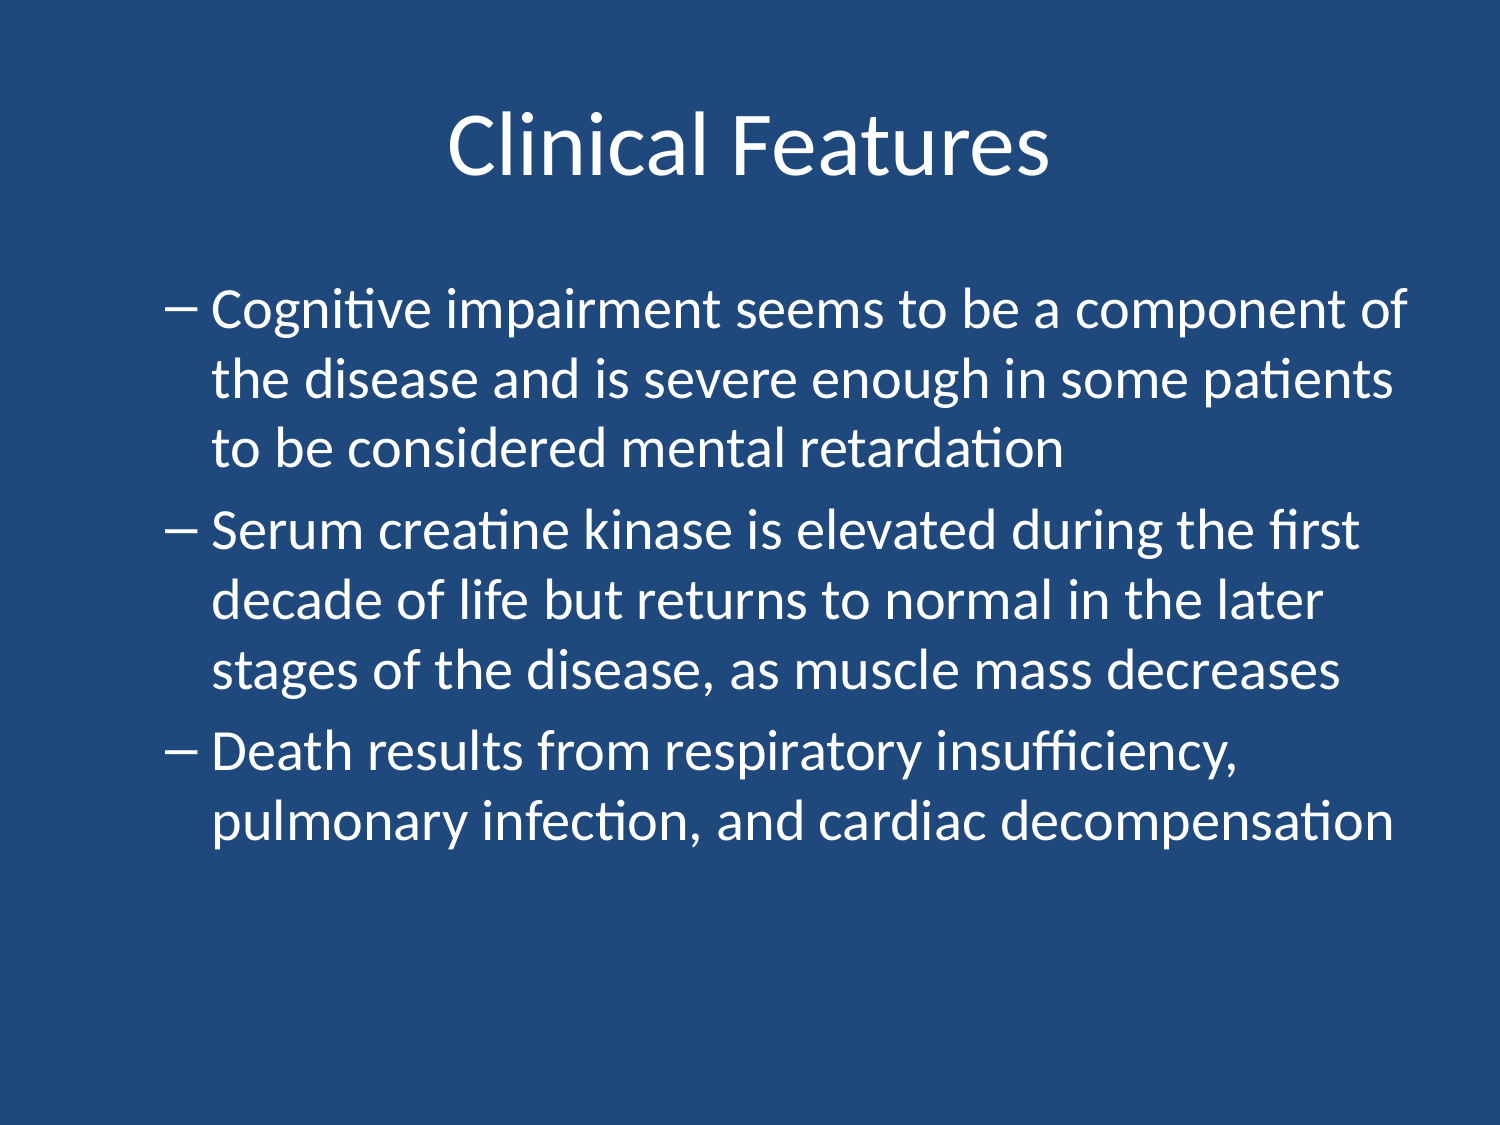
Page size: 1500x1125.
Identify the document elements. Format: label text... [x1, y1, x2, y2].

list Cognitive impairment seems to be a component of the disease and is severe enough in some patients to be considered mental retardation Serum creatine kinase is elevated during the first decade of life but returns to normal in the later stages of the disease, as muscle mass decreases Death results from respiratory insufficiency, pulmonary infection, and cardiac decompensation [75, 262, 1425, 1005]
title Clinical Features [75, 45, 1425, 233]
